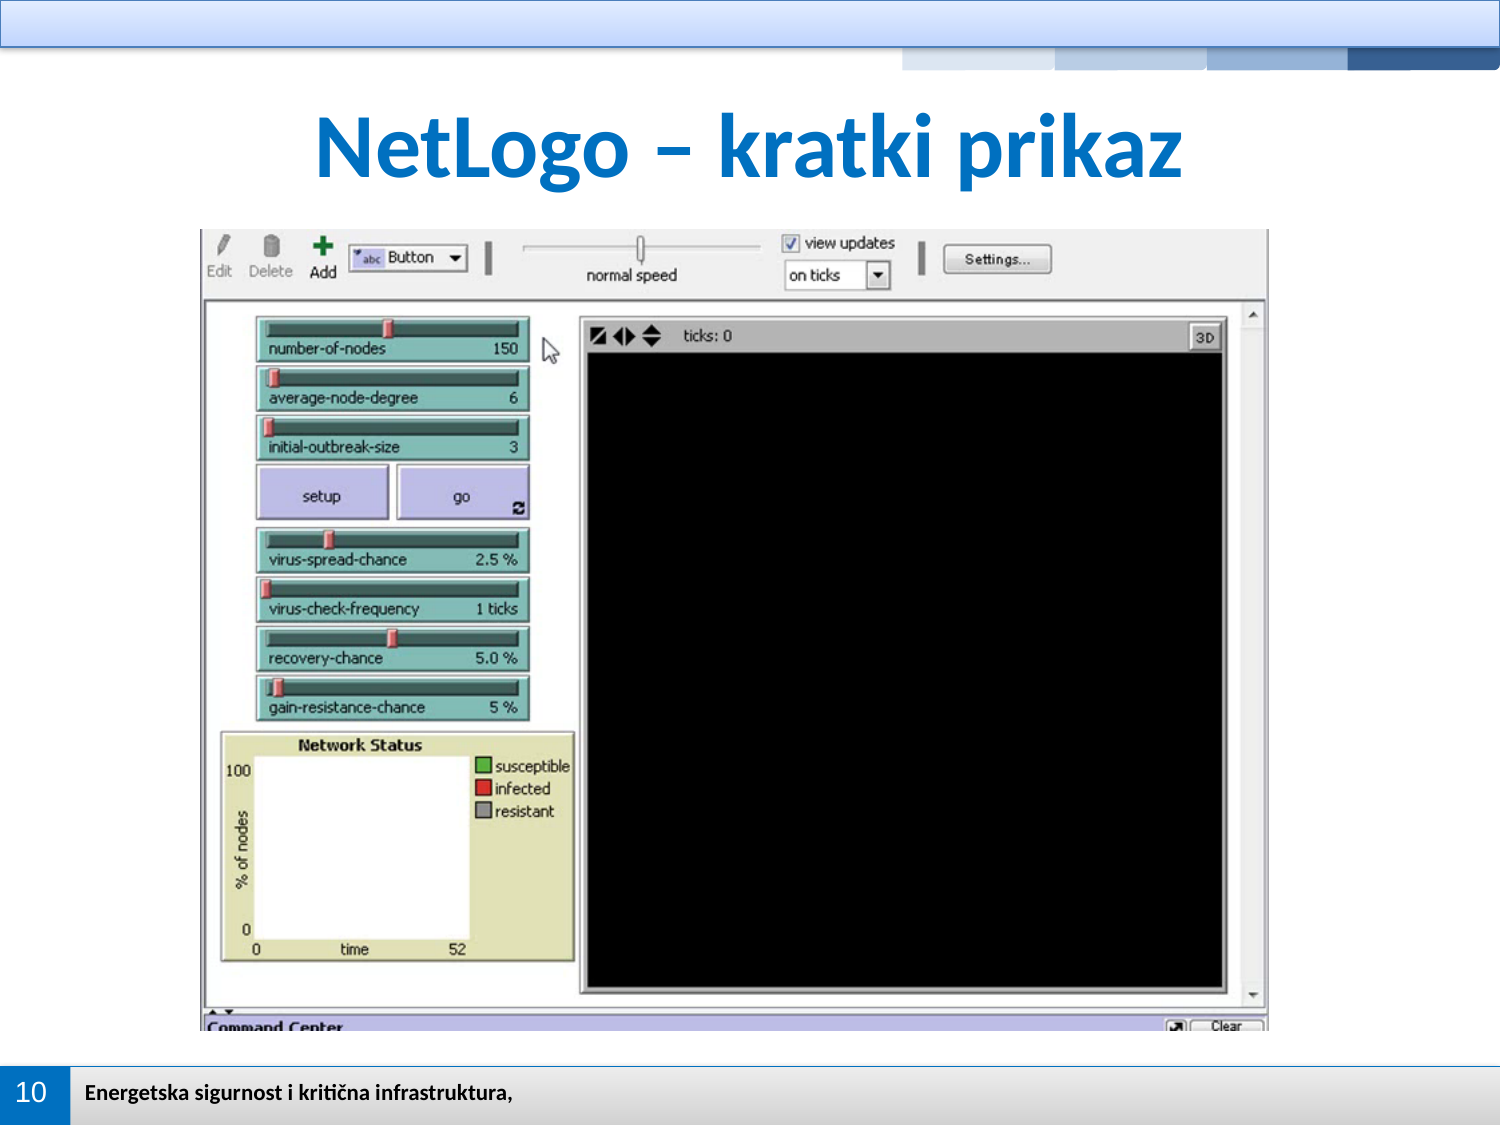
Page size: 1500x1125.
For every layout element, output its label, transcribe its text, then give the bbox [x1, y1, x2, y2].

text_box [198, 228, 1270, 1032]
title NetLogo – kratki prikaz [74, 46, 1426, 235]
